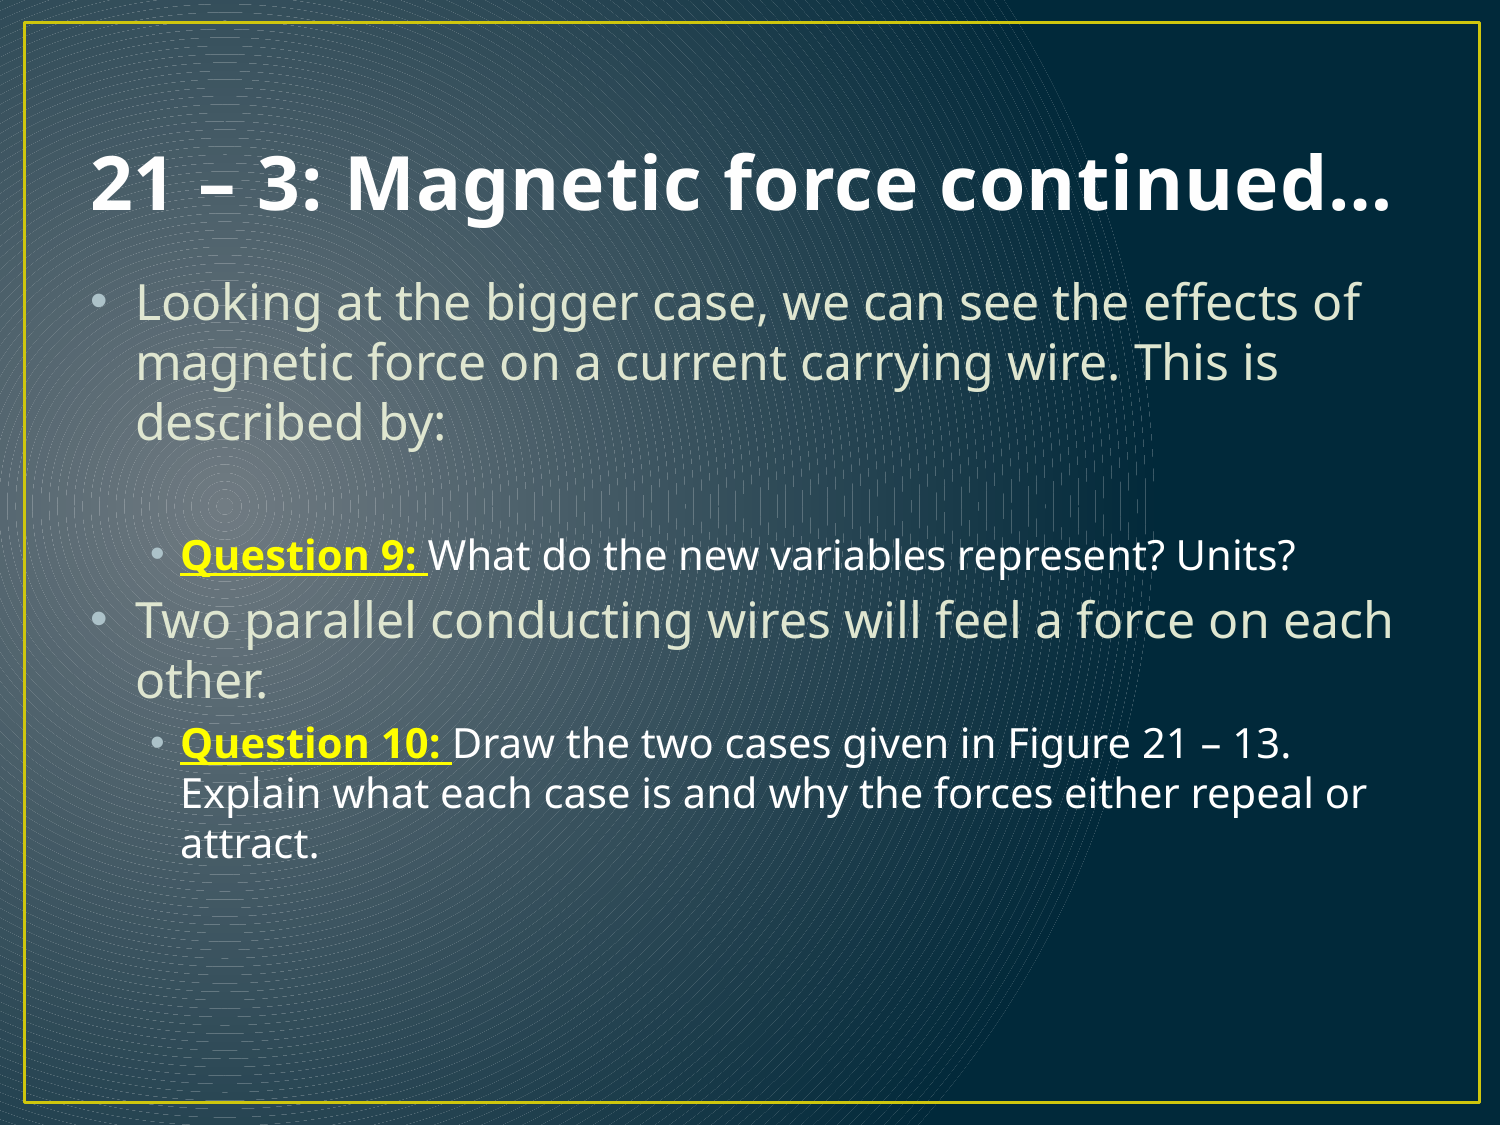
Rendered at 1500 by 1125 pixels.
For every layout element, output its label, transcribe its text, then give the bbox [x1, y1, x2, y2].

title 21 – 3: Magnetic force continued… [75, 45, 1425, 233]
